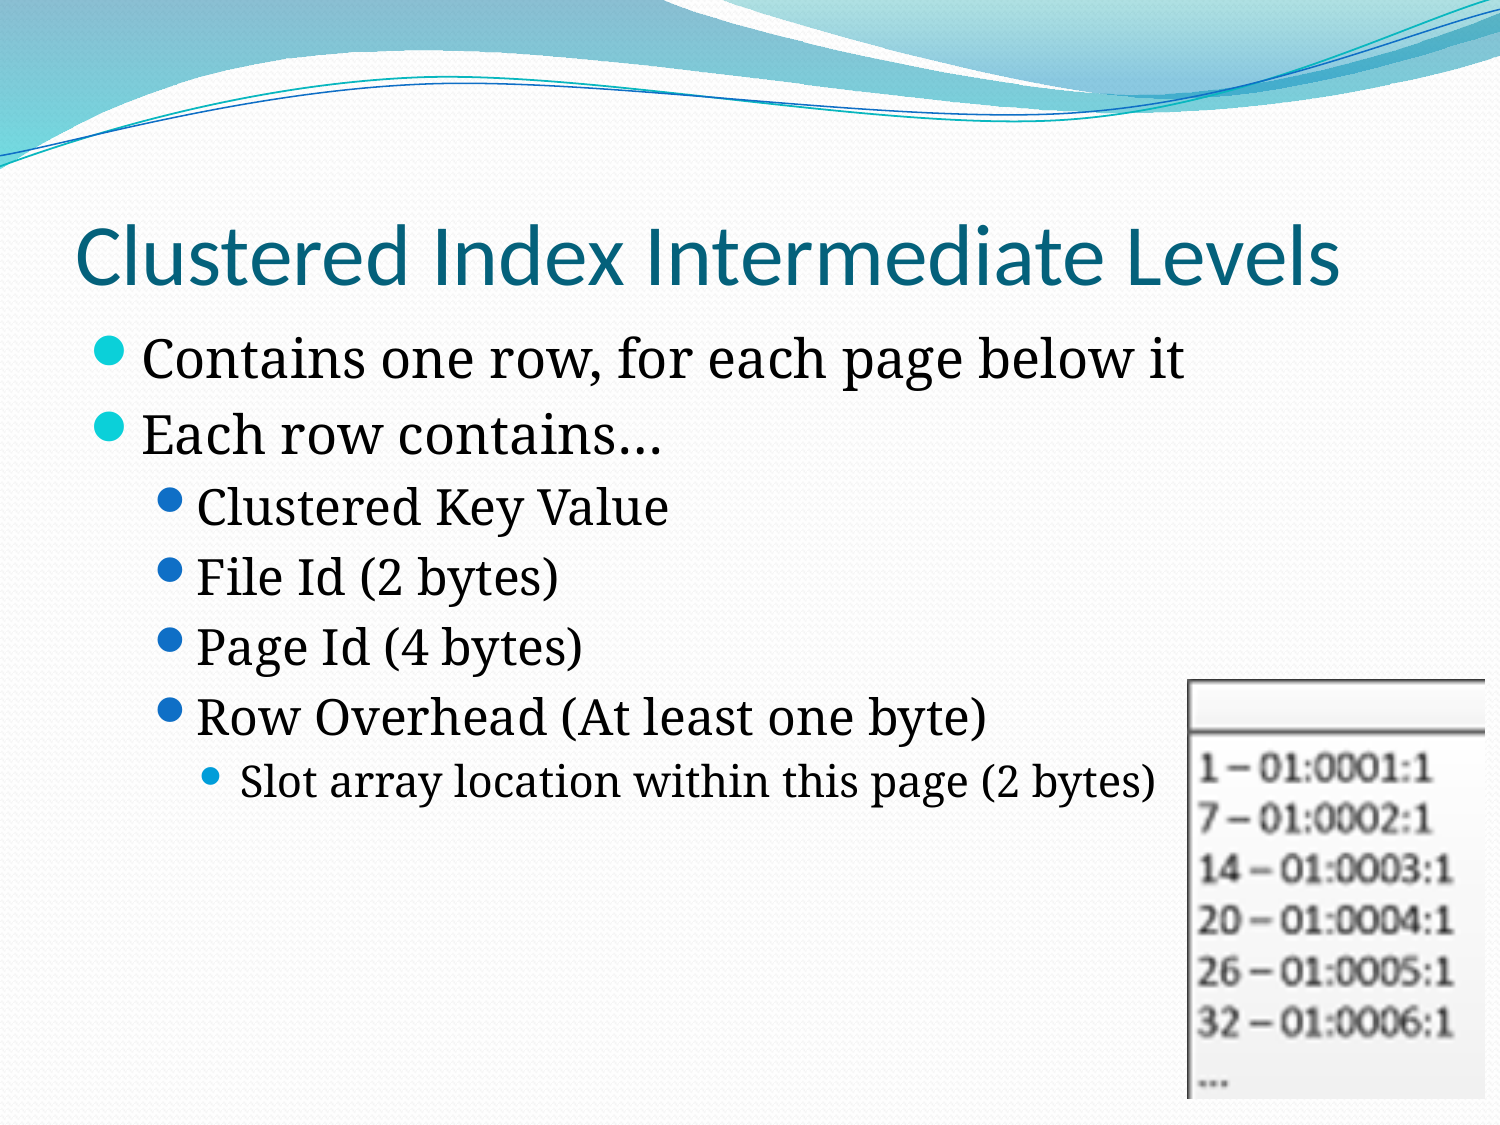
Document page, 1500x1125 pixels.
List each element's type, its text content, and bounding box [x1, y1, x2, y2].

title Clustered Index Intermediate Levels [75, 115, 1425, 303]
picture [1187, 679, 1485, 1099]
list Contains one row, for each page below it Each row contains… Clustered Key Value File Id (2 bytes) Page Id (4 bytes) Row Overhead (At least one byte) Slot array location within this page (2 bytes) [75, 317, 1425, 1038]
